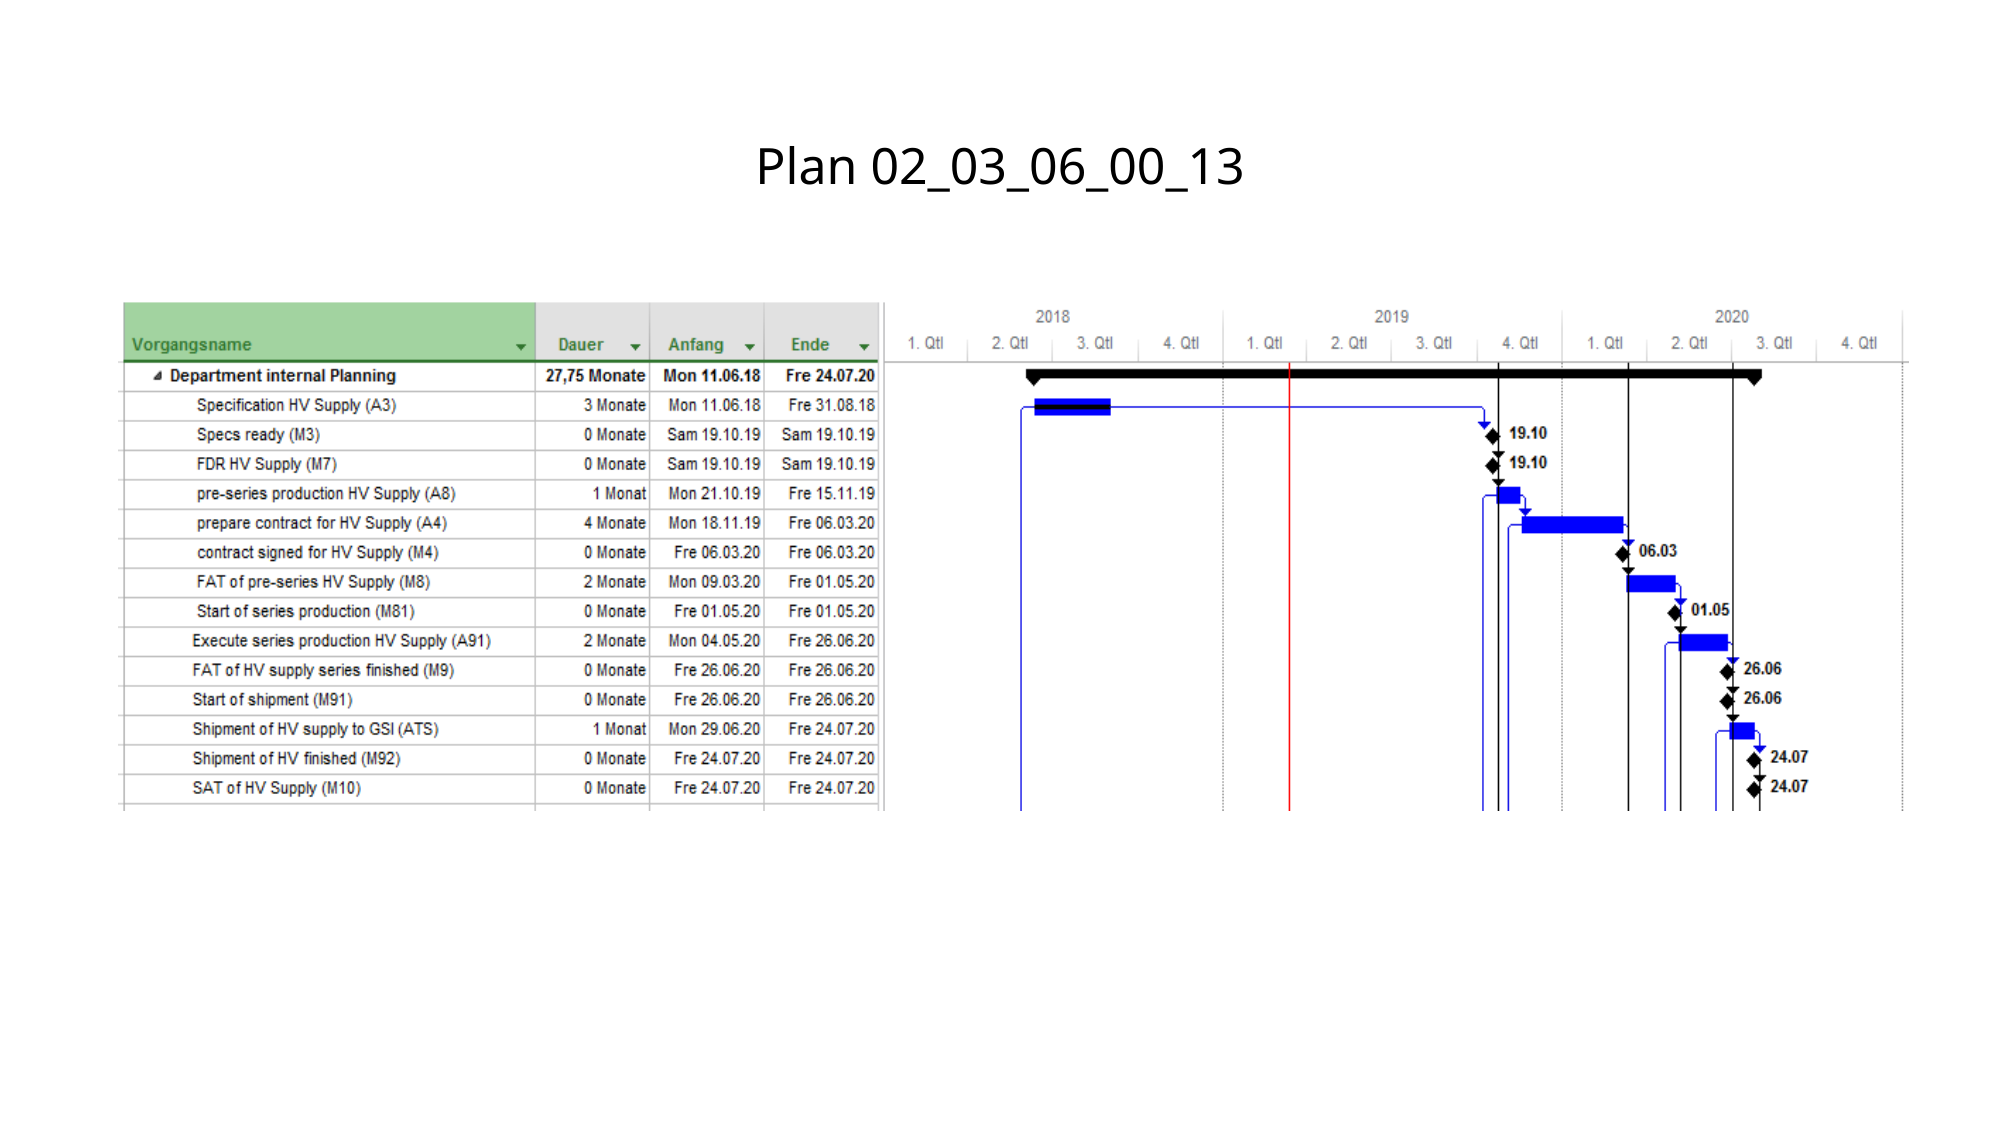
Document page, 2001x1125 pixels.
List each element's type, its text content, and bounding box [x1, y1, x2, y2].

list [118, 298, 1909, 811]
title Plan 02_03_06_00_13 [137, 59, 1863, 278]
